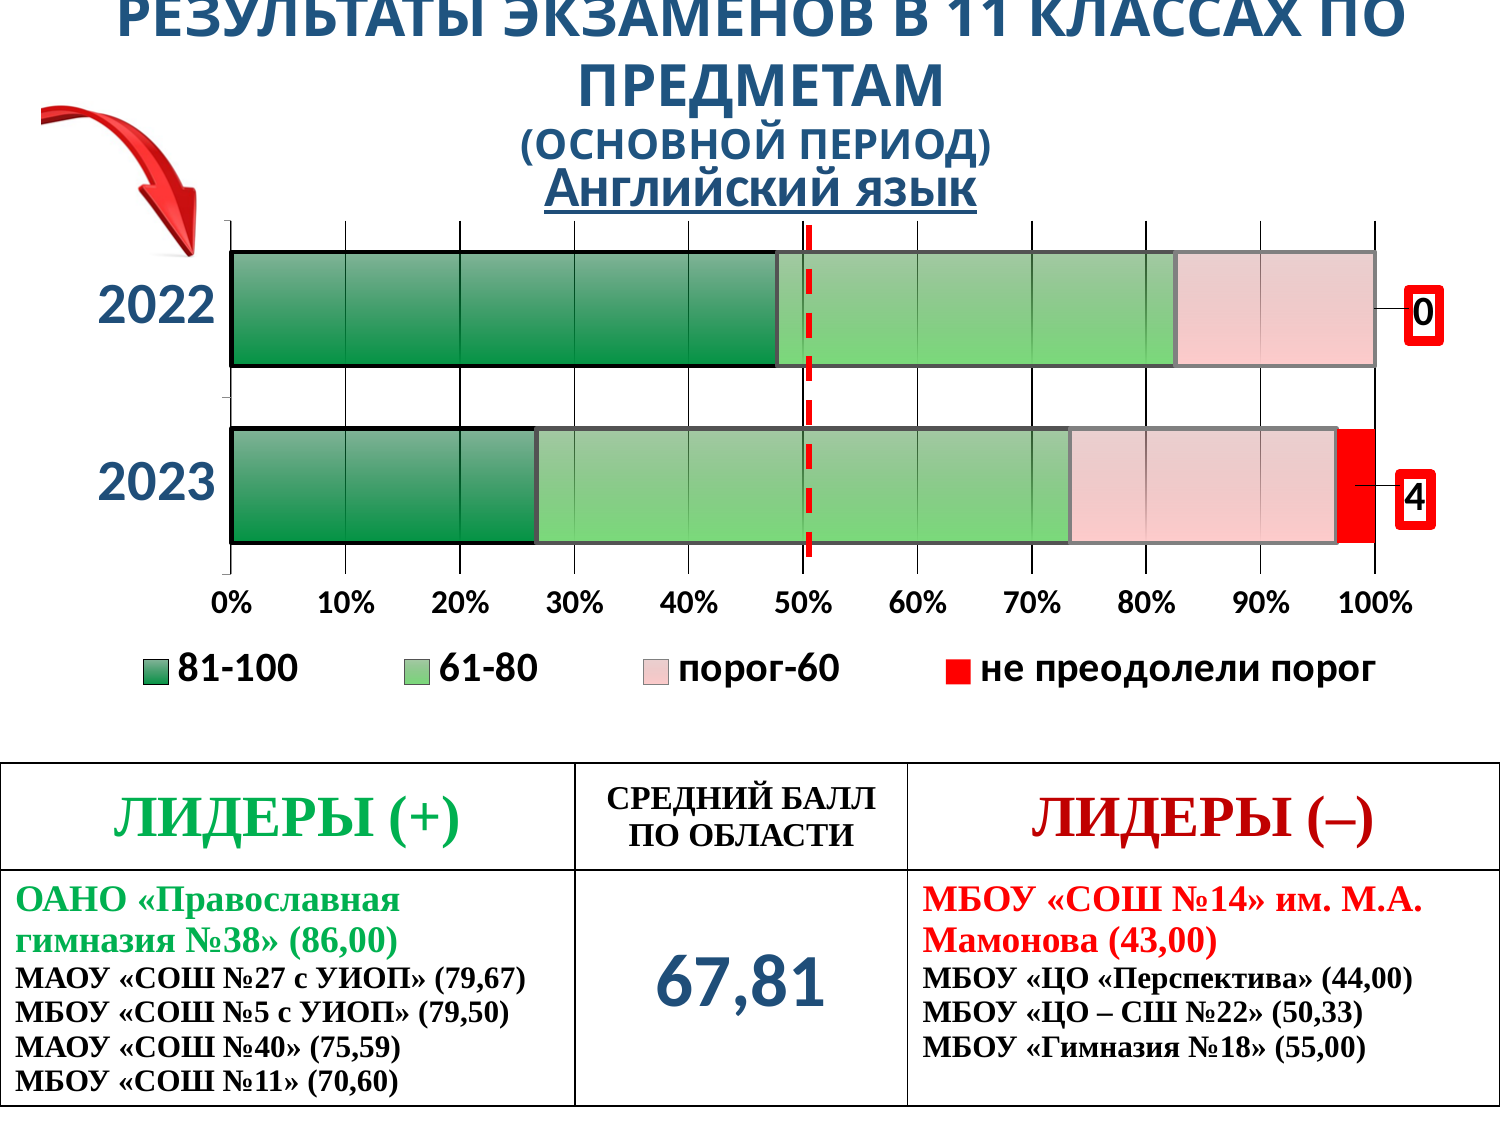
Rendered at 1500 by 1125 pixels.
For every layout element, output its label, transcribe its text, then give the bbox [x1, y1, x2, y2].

text_box РЕЗУЛЬТАТЫ ЭКЗАМЕНОВ В 11 КЛАССАХ ПО ПРЕДМЕТАМ (ОСНОВНОЙ ПЕРИОД) [23, 22, 1500, 124]
picture [41, 84, 224, 267]
table_cell МБОУ «СОШ №14» им. М.А. Мамонова (43,00) МБОУ «ЦО «Перспектива» (44,00) МБОУ «ЦО – СШ №22» (50,33) МБОУ «Гимназия №18» (55,00) [908, 871, 1499, 1105]
table_cell 67,81 [576, 871, 907, 1105]
table_header ЛИДЕРЫ (–) [908, 764, 1499, 869]
table_header ЛИДЕРЫ (+) [1, 764, 574, 869]
table_header СРЕДНИЙ БАЛЛ ПО ОБЛАСТИ [576, 764, 907, 869]
chart [27, 125, 1495, 715]
table_cell ОАНО «Православная гимназия №38» (86,00) МАОУ «СОШ №27 с УИОП» (79,67) МБОУ «СОШ №5 с УИОП» (79,50) МАОУ «СОШ №40» (75,59) МБОУ «СОШ №11» (70,60) [1, 871, 574, 1105]
